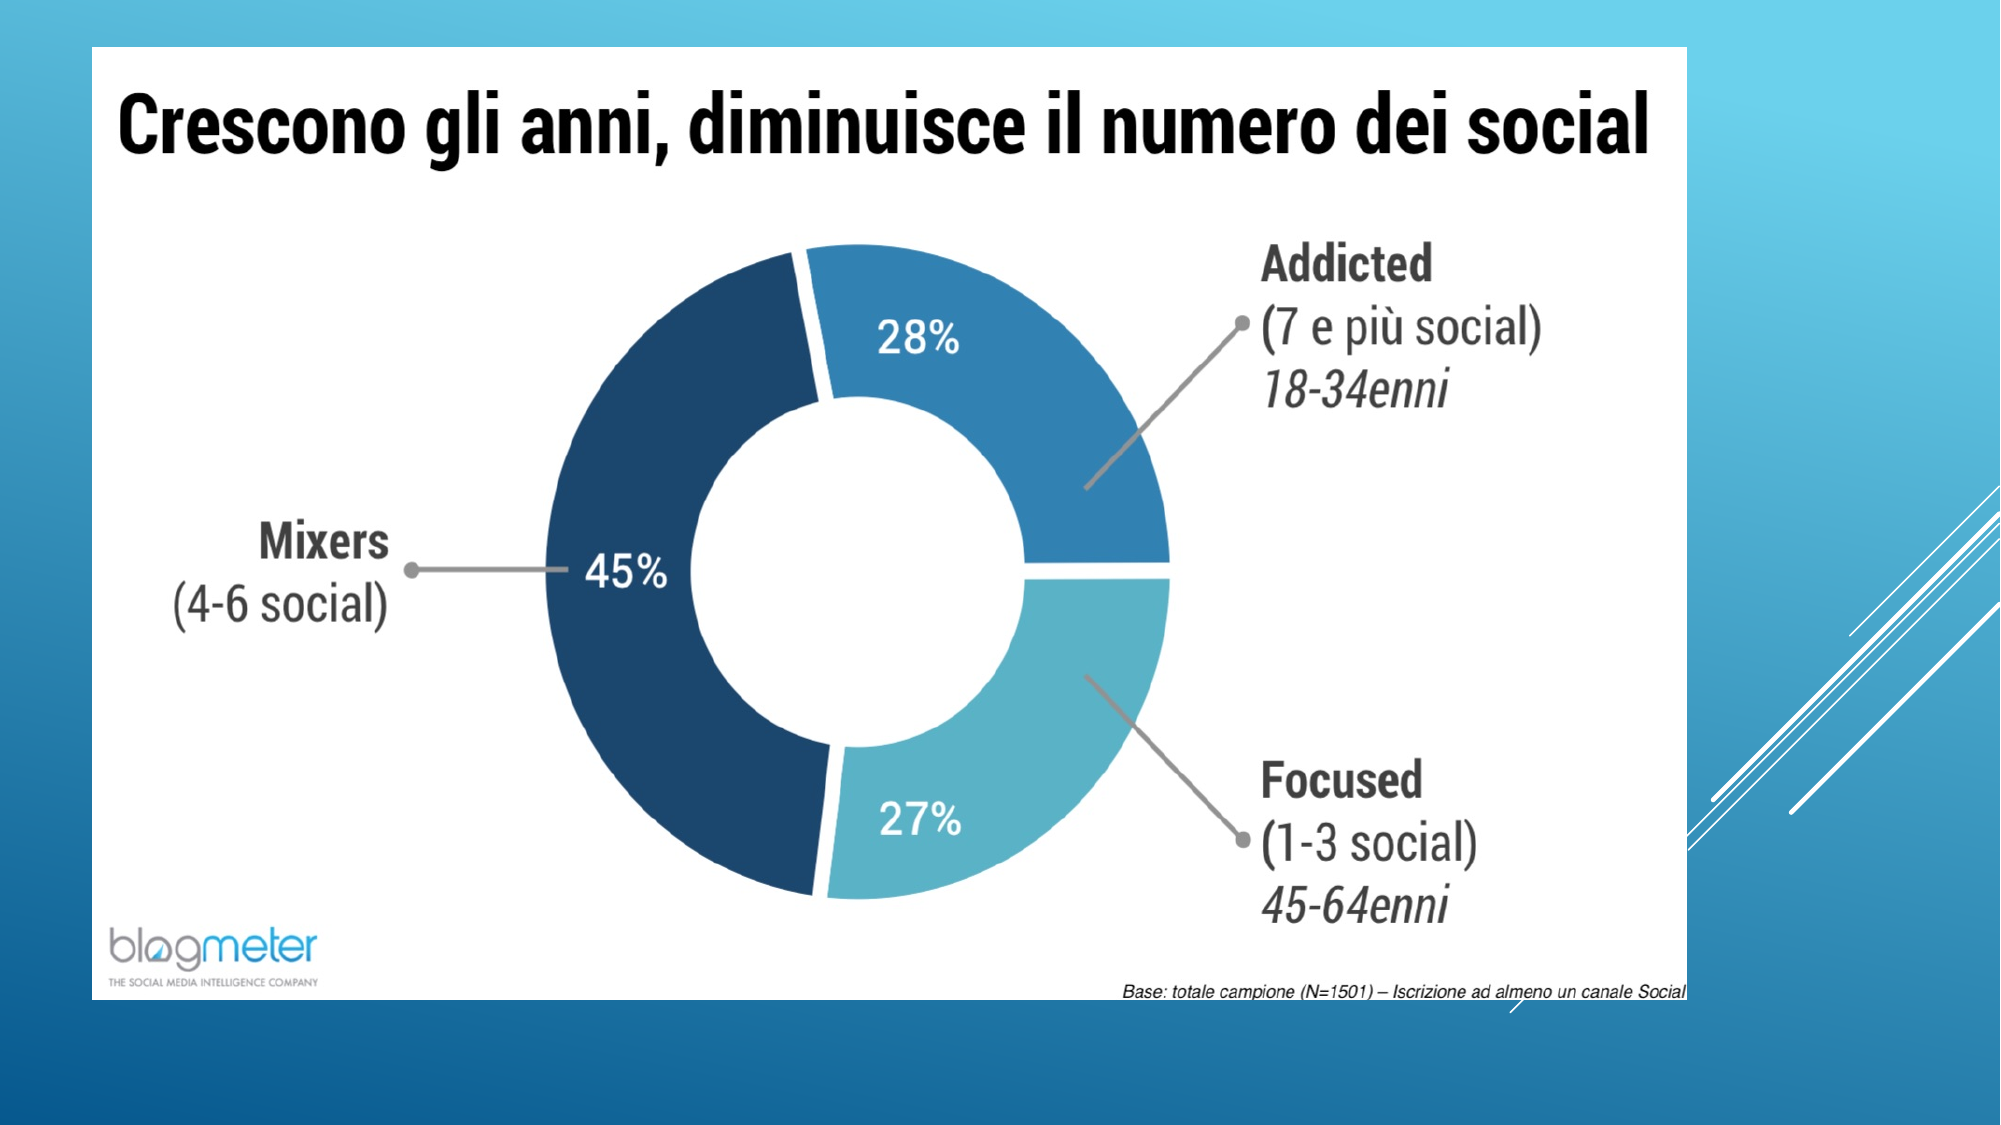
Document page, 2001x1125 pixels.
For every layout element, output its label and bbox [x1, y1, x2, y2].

list [92, 47, 1687, 1000]
